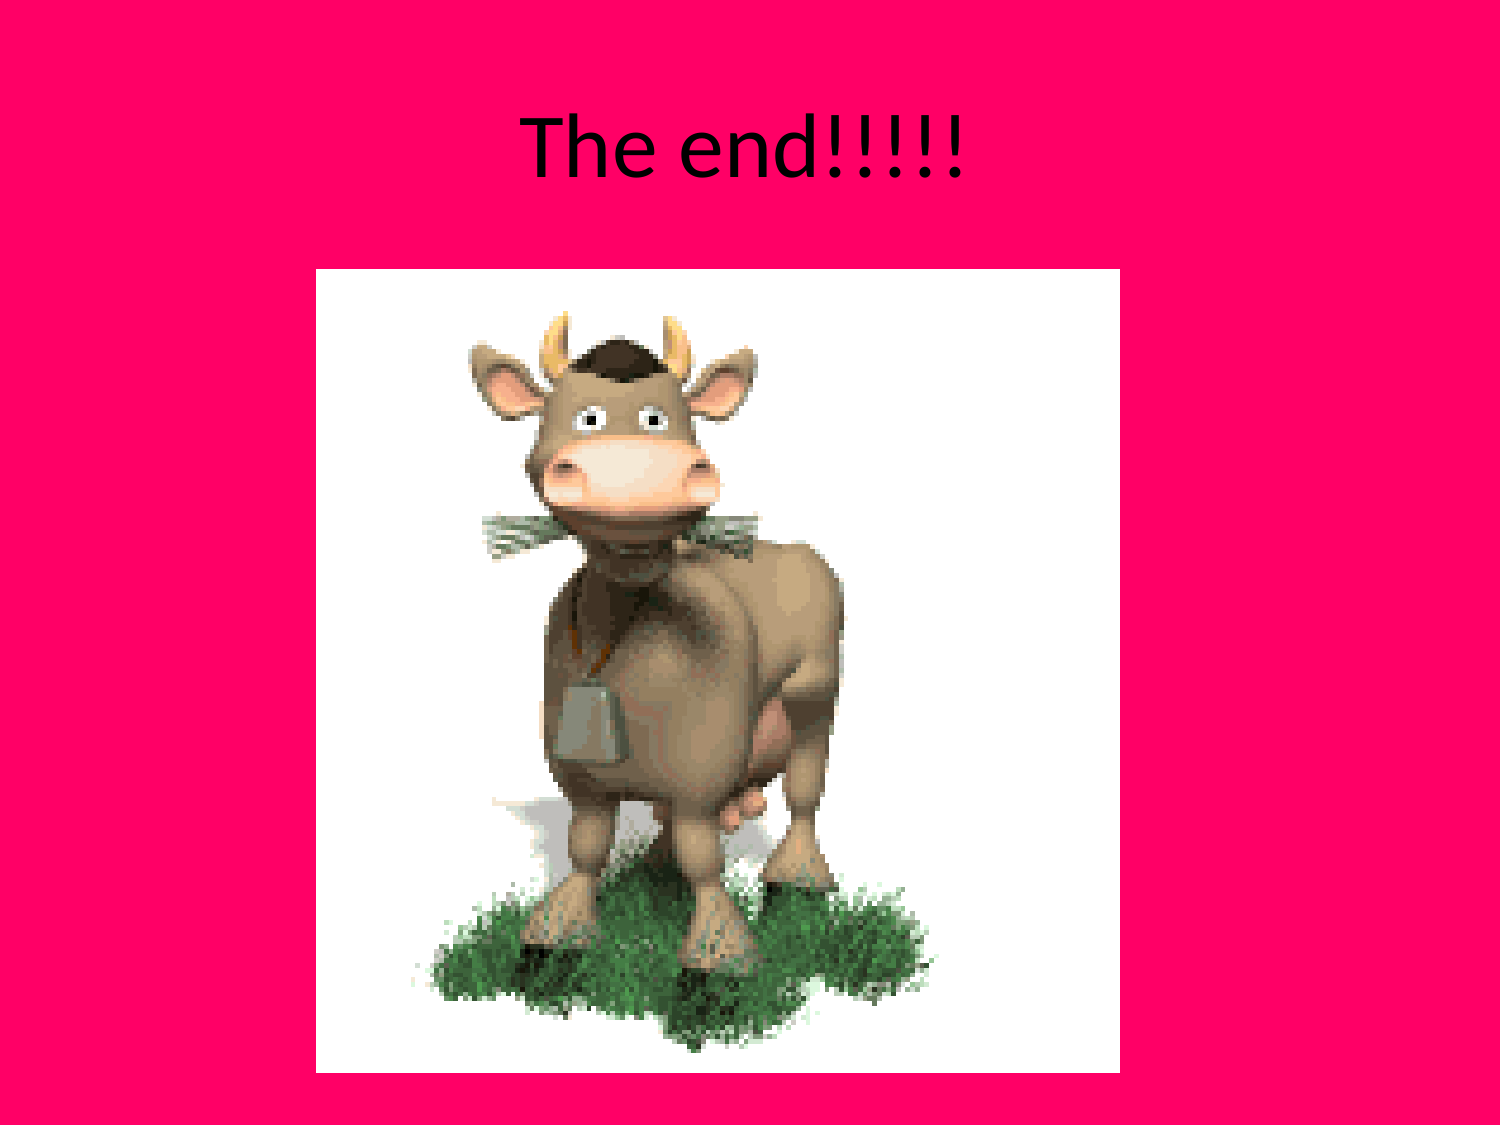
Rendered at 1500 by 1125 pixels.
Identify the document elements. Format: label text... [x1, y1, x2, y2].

title The end!!!!! [70, 46, 1421, 235]
picture [316, 269, 1120, 1073]
